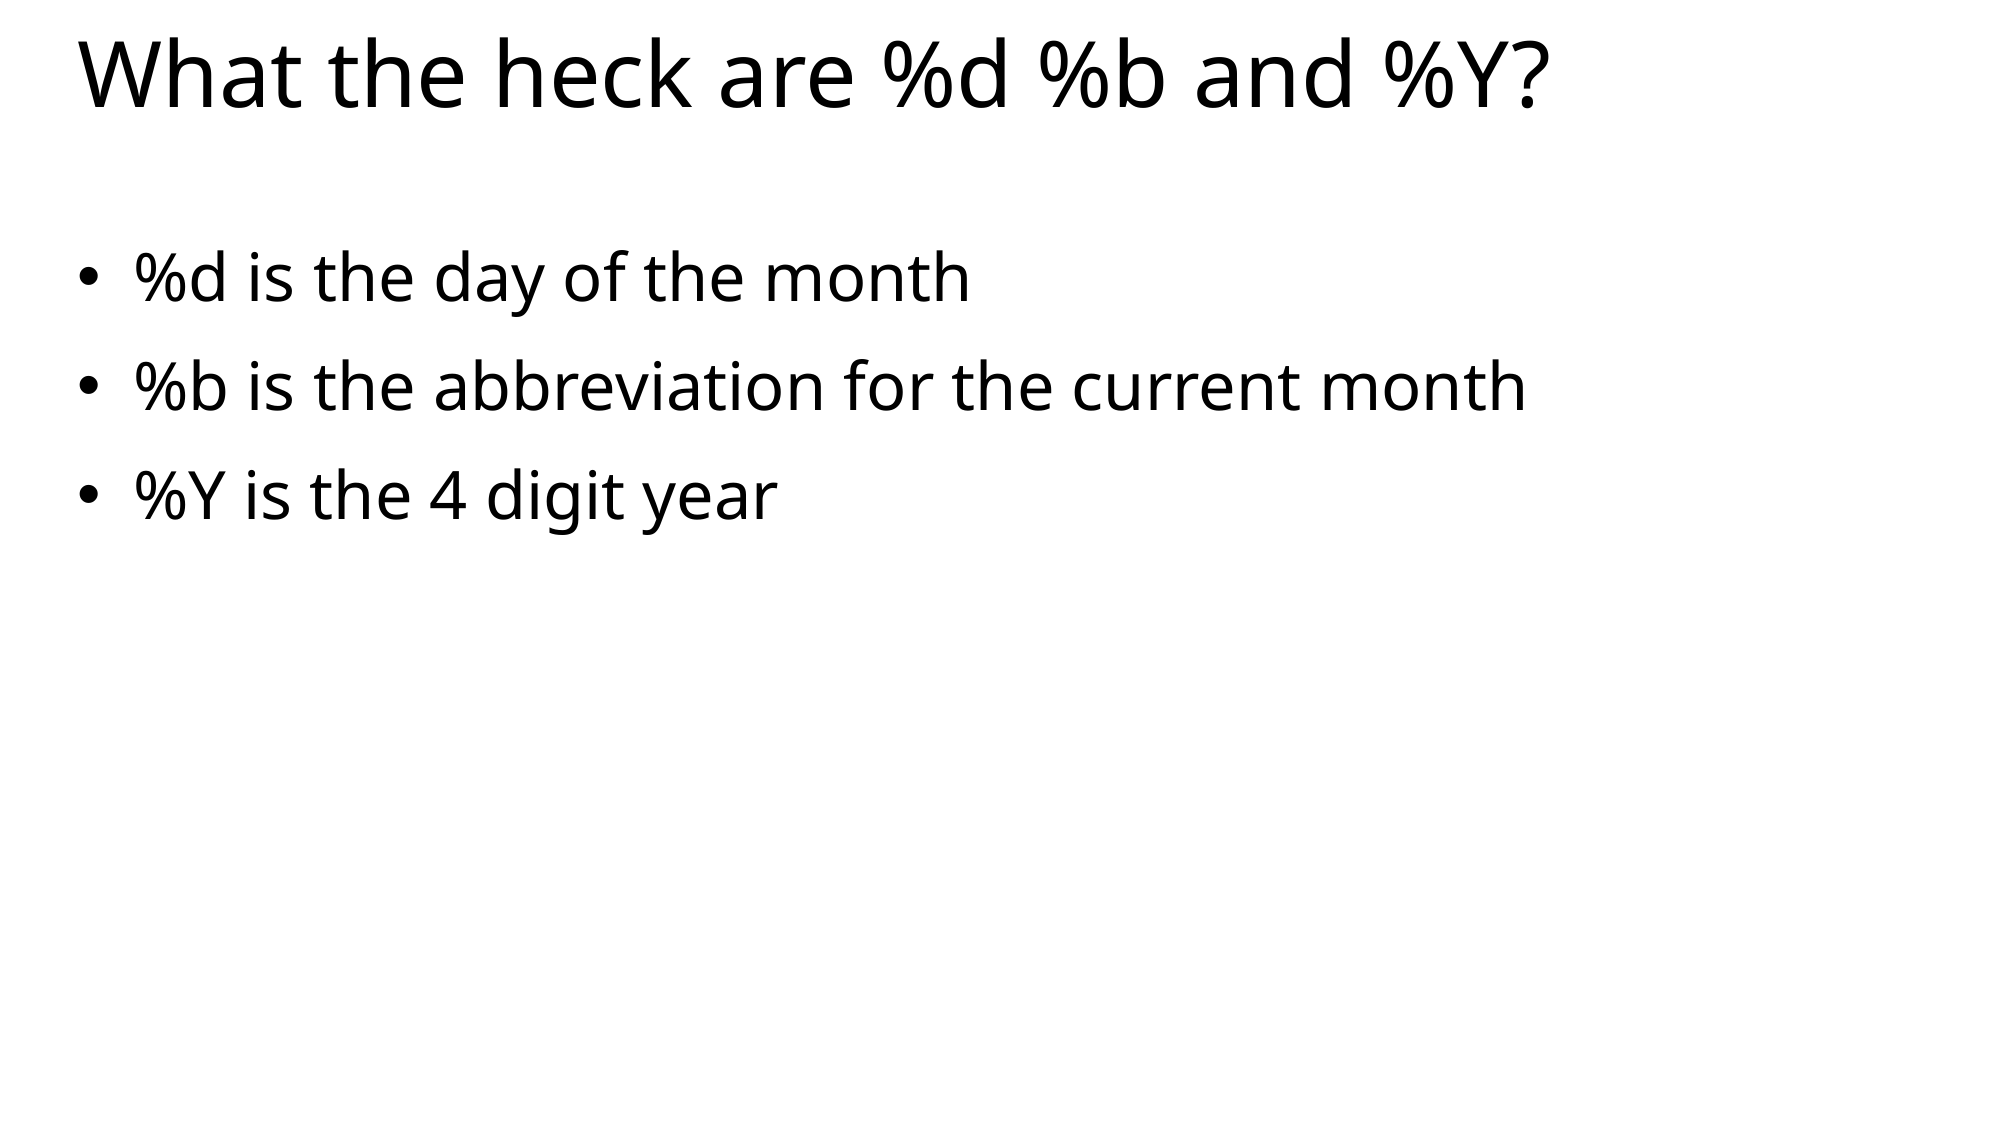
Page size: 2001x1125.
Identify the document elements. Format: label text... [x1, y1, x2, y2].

title What the heck are %d %b and %Y? [62, 29, 1953, 205]
list %d is the day of the month %b is the abbreviation for the current month %Y is the 4 digit year [62, 227, 1953, 1096]
